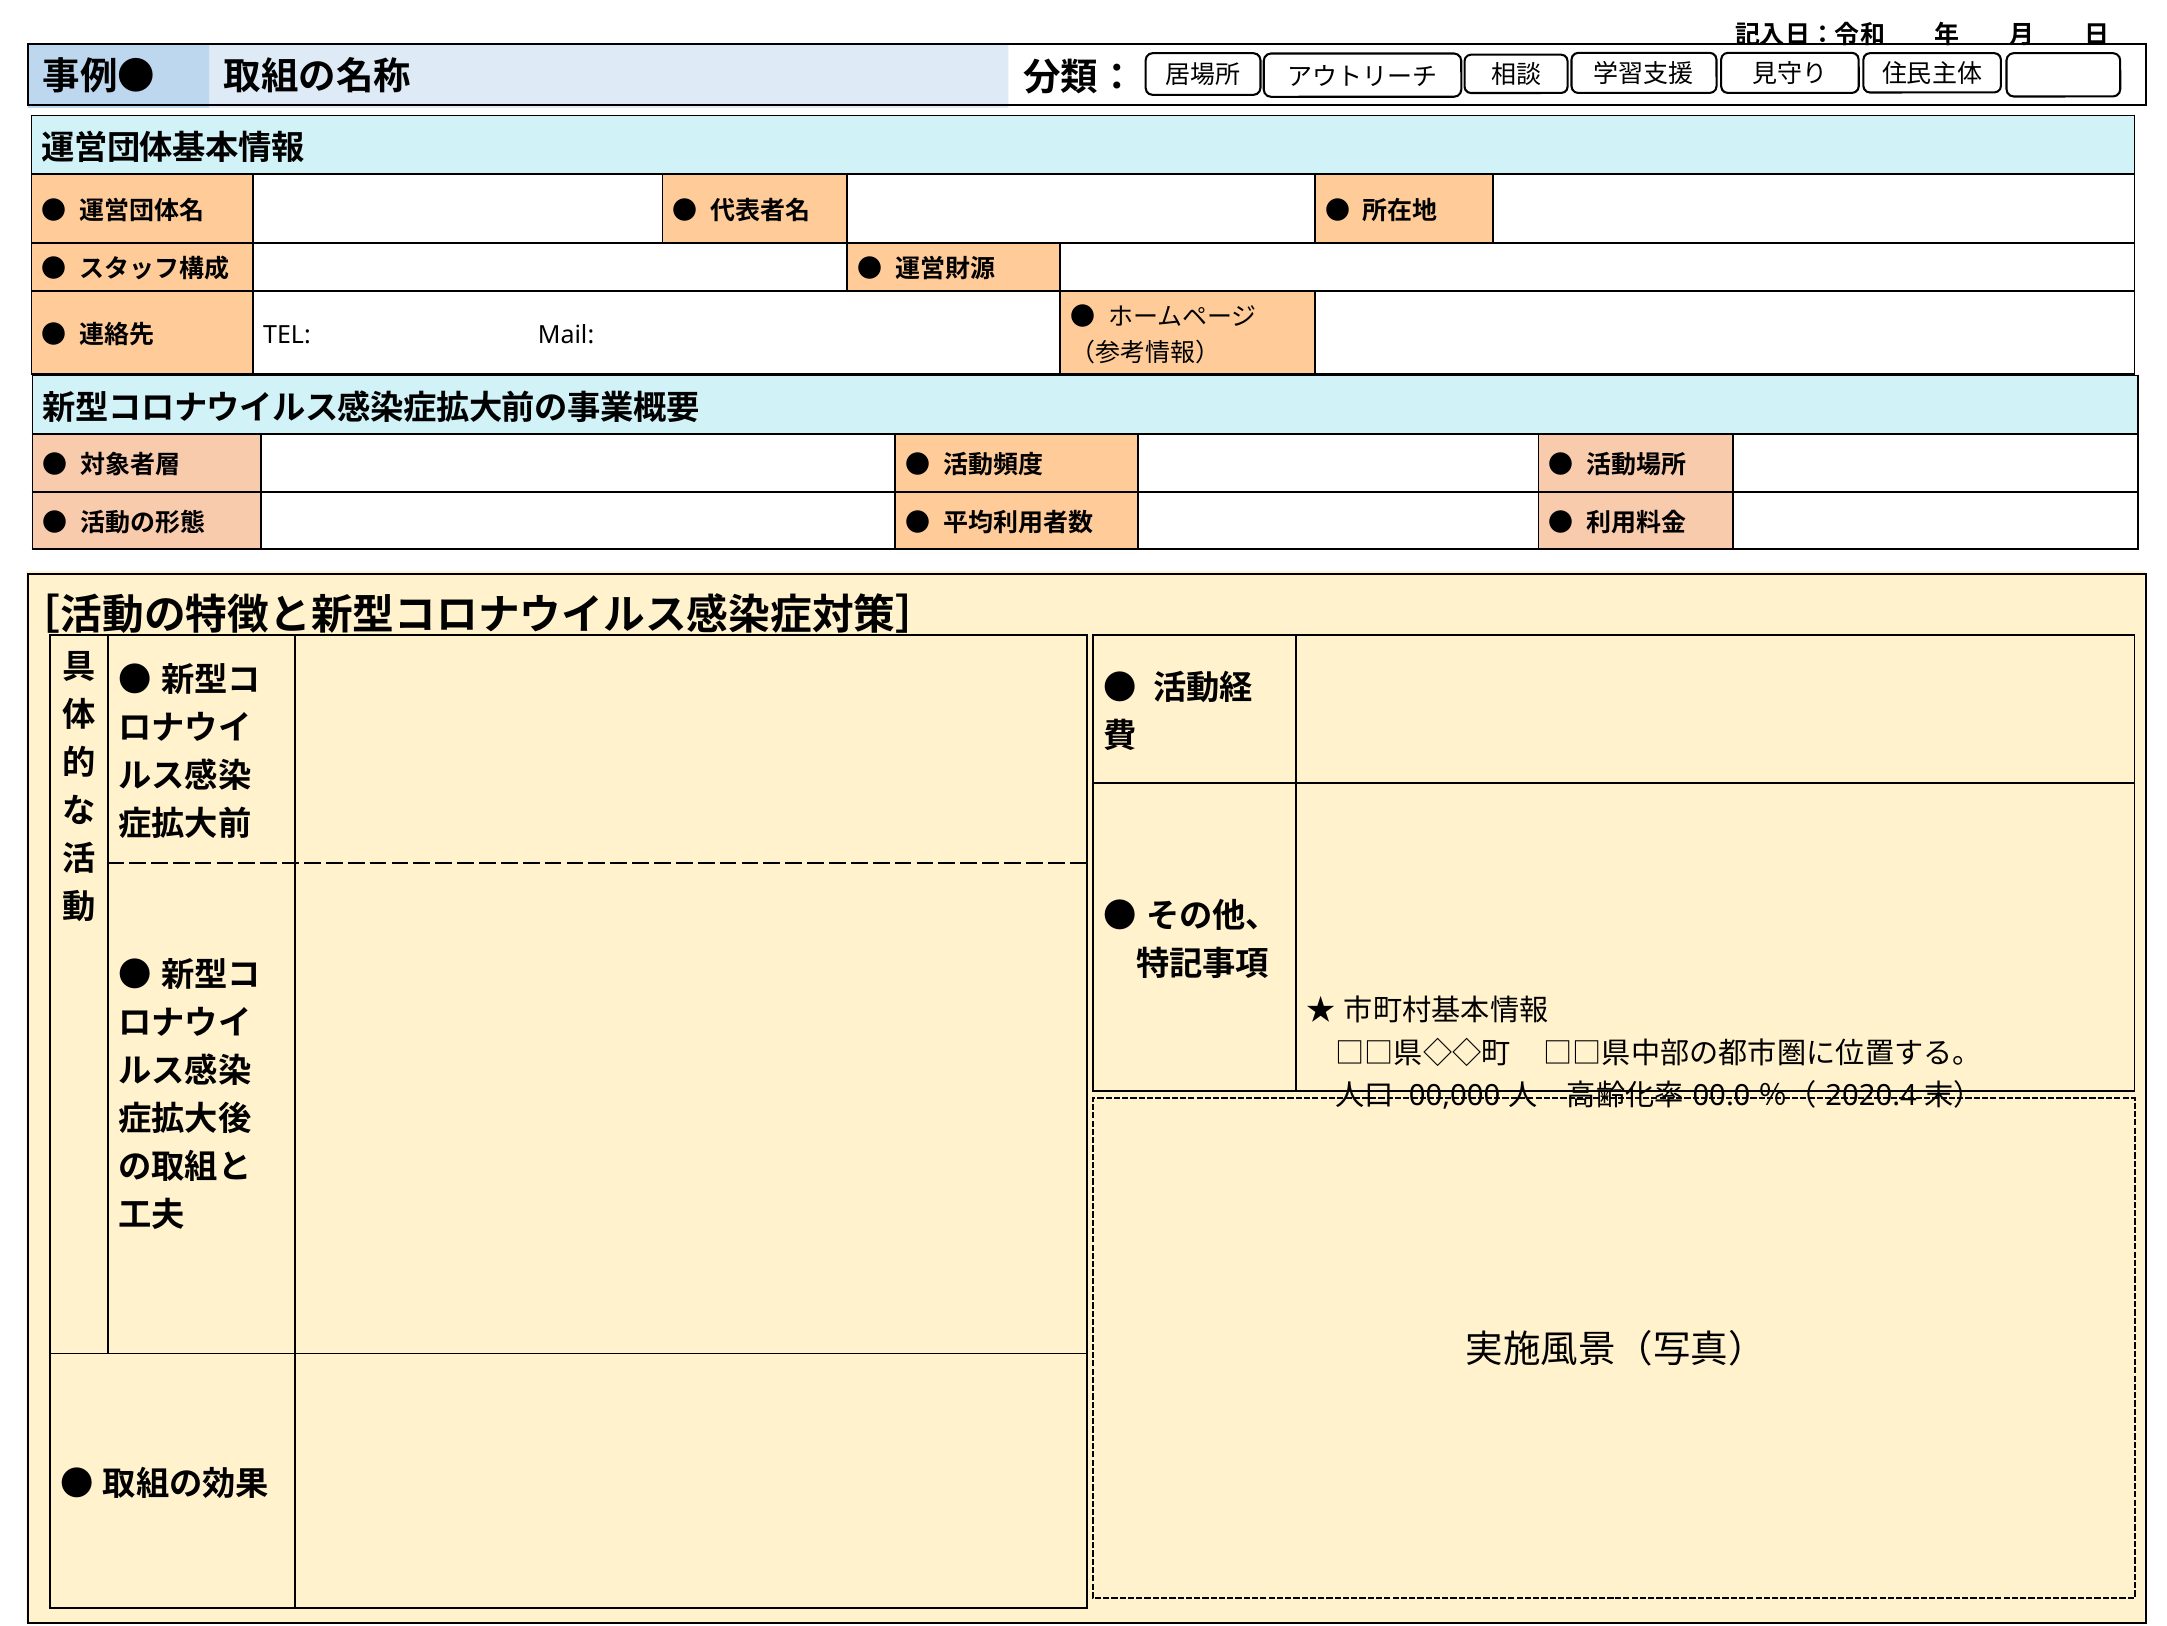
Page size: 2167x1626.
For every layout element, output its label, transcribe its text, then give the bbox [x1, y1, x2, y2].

text_box 学習支援 [1570, 51, 1718, 94]
text_box 住民主体 [1862, 56, 2002, 94]
text_box 実施風景（写真） [1207, 1317, 2024, 1378]
text_box 相談 [1463, 53, 1569, 95]
table_cell ● 所在地 [1316, 175, 1492, 242]
table_cell ● 運営財源 [848, 244, 1059, 290]
text_box 分類： [2147, 56, 2151, 106]
table_cell [1734, 493, 2137, 548]
table_cell [1316, 292, 2134, 373]
table_cell [1139, 435, 1538, 491]
table_cell [848, 175, 1314, 242]
table_header [1297, 636, 2134, 782]
table_cell ●その他、 特記事項 [1094, 784, 1295, 1090]
table_cell ● スタッフ構成 [32, 244, 252, 290]
table_header 運営団体基本情報 [32, 116, 2134, 173]
table_cell [262, 493, 894, 548]
table_cell [1061, 244, 2134, 290]
table_cell ● 活動の形態 [33, 493, 260, 548]
text_box [25, 570, 2146, 580]
table_cell ● 対象者層 [33, 435, 260, 491]
table_cell TEL: Mail: [254, 292, 1059, 373]
table_header ● 活動経費 [1094, 636, 1295, 782]
table_cell [1734, 435, 2137, 491]
text_box [2005, 56, 2122, 98]
table_cell [254, 175, 662, 242]
table_cell [254, 244, 846, 290]
table_header 新型コロナウイルス感染症拡大前の事業概要 [33, 376, 2137, 433]
text_box [1092, 1097, 2136, 1599]
table_cell ● 活動頻度 [896, 435, 1137, 491]
table_cell ● 連絡先 [32, 292, 252, 373]
table_cell ● 利用料金 [1539, 493, 1732, 548]
text_box アウトリーチ [1262, 52, 1463, 98]
table_cell [262, 435, 894, 491]
table_cell ● ホームページ（参考情報） [1061, 292, 1314, 373]
text_box ［活動の特徴と新型コロナウイルス感染症対策］ [4, 580, 961, 645]
table_cell ● 運営団体名 [32, 175, 252, 242]
text_box 記入日：令和 年 月 日 [1720, 11, 2167, 56]
table_cell ★市町村基本情報 □□県◇◇町 □□県中部の都市圏に位置する。 人口 00,000人 高齢化率00.0％（2020.4末） [1297, 784, 2134, 1090]
table_cell ● 活動場所 [1539, 435, 1732, 491]
text_box [27, 573, 2147, 1624]
table_cell [1139, 493, 1538, 548]
table_cell [1494, 175, 2134, 242]
text_box 見守り [1720, 56, 1860, 94]
text_box 居場所 [1144, 52, 1262, 96]
table_cell ● 平均利用者数 [896, 493, 1137, 548]
table_cell ● 代表者名 [663, 175, 846, 242]
text_box [27, 43, 2147, 106]
